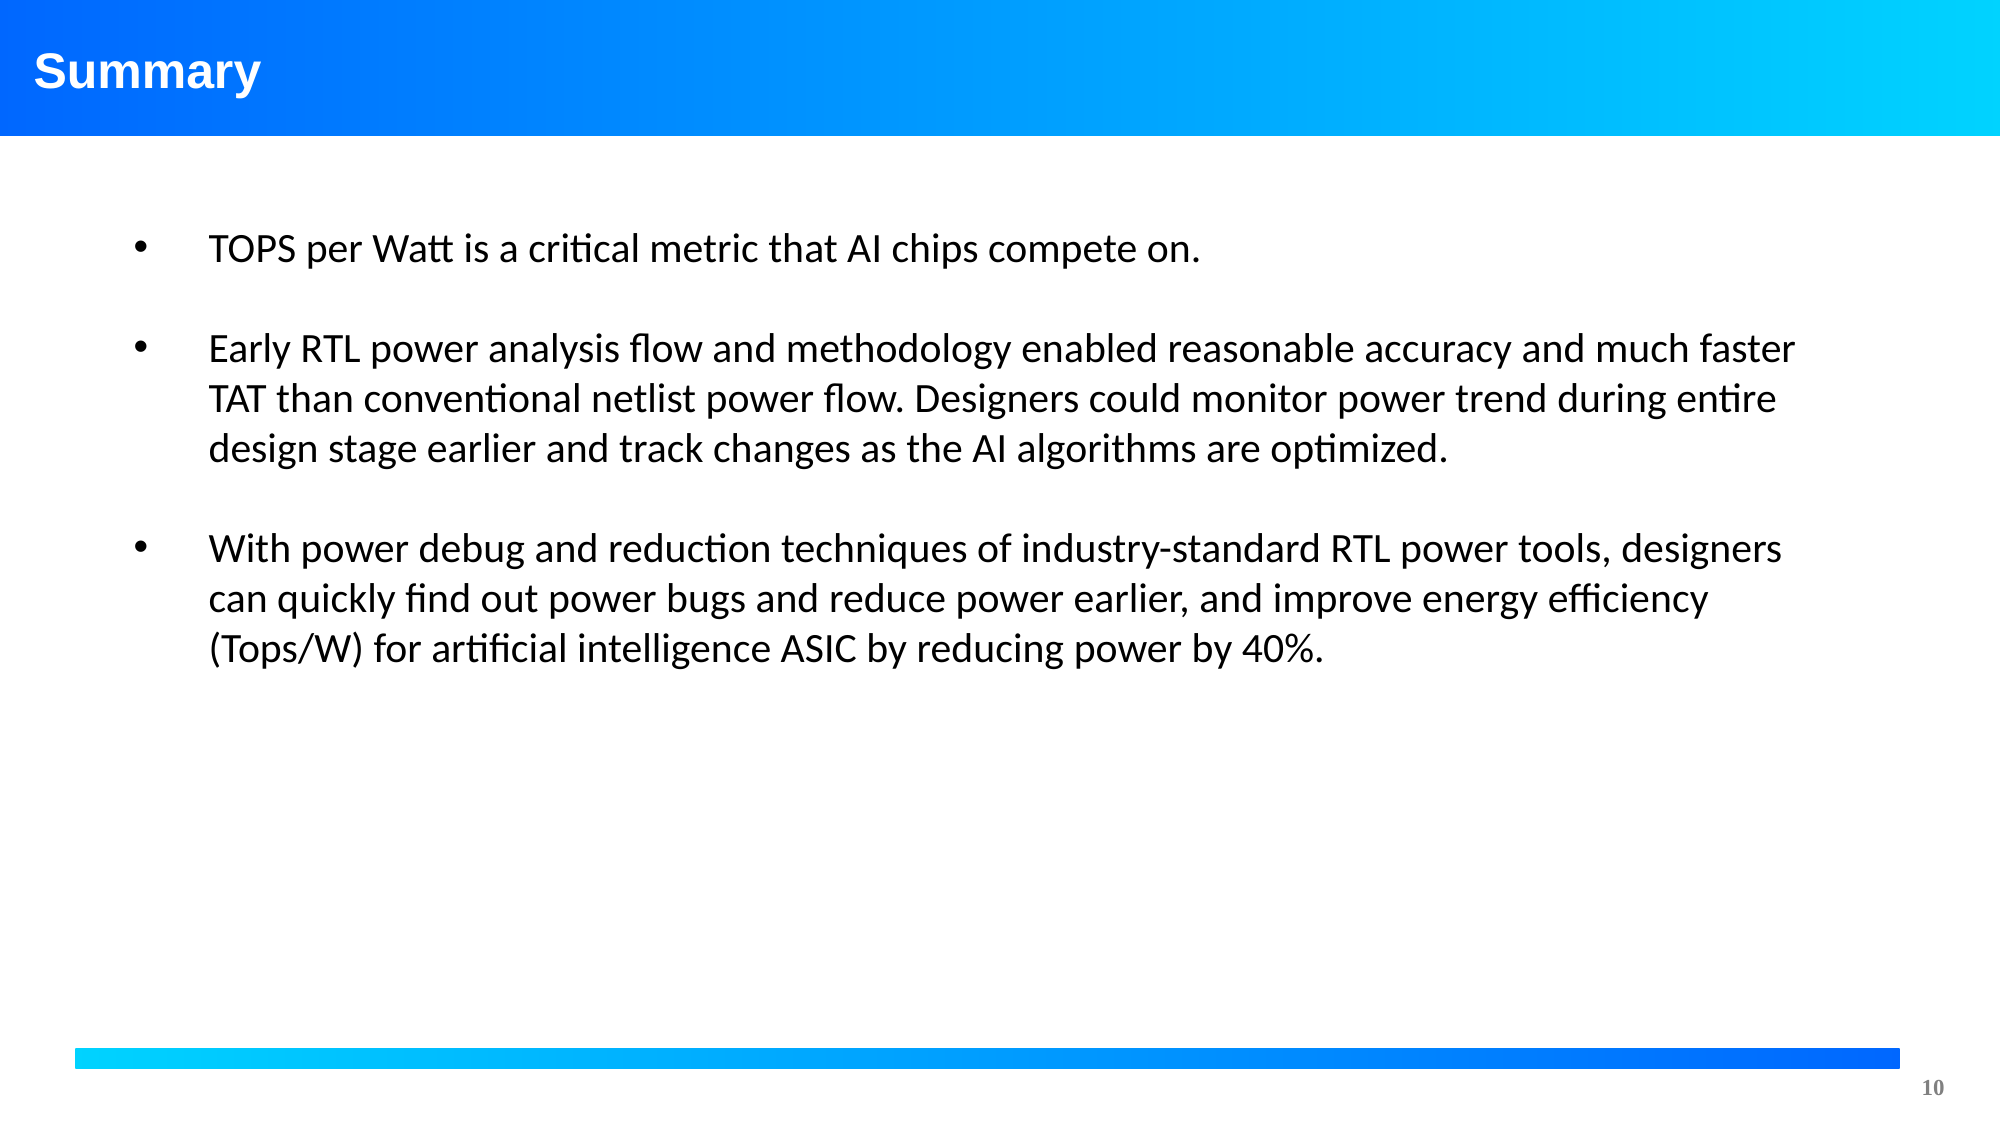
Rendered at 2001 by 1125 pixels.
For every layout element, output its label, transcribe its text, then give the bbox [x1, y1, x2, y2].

text_box TOPS per Watt is a critical metric that AI chips compete on. Early RTL power analysis flow and methodology enabled reasonable accuracy and much faster TAT than conventional netlist power flow. Designers could monitor power trend during entire design stage earlier and track changes as the AI algorithms are optimized. With power debug and reduction techniques of industry-standard RTL power tools, designers can quickly find out power bugs and reduce power earlier, and improve energy efficiency (Tops/W) for artificial intelligence ASIC by reducing power by 40%. [125, 212, 1838, 680]
title Summary [0, 0, 1725, 135]
